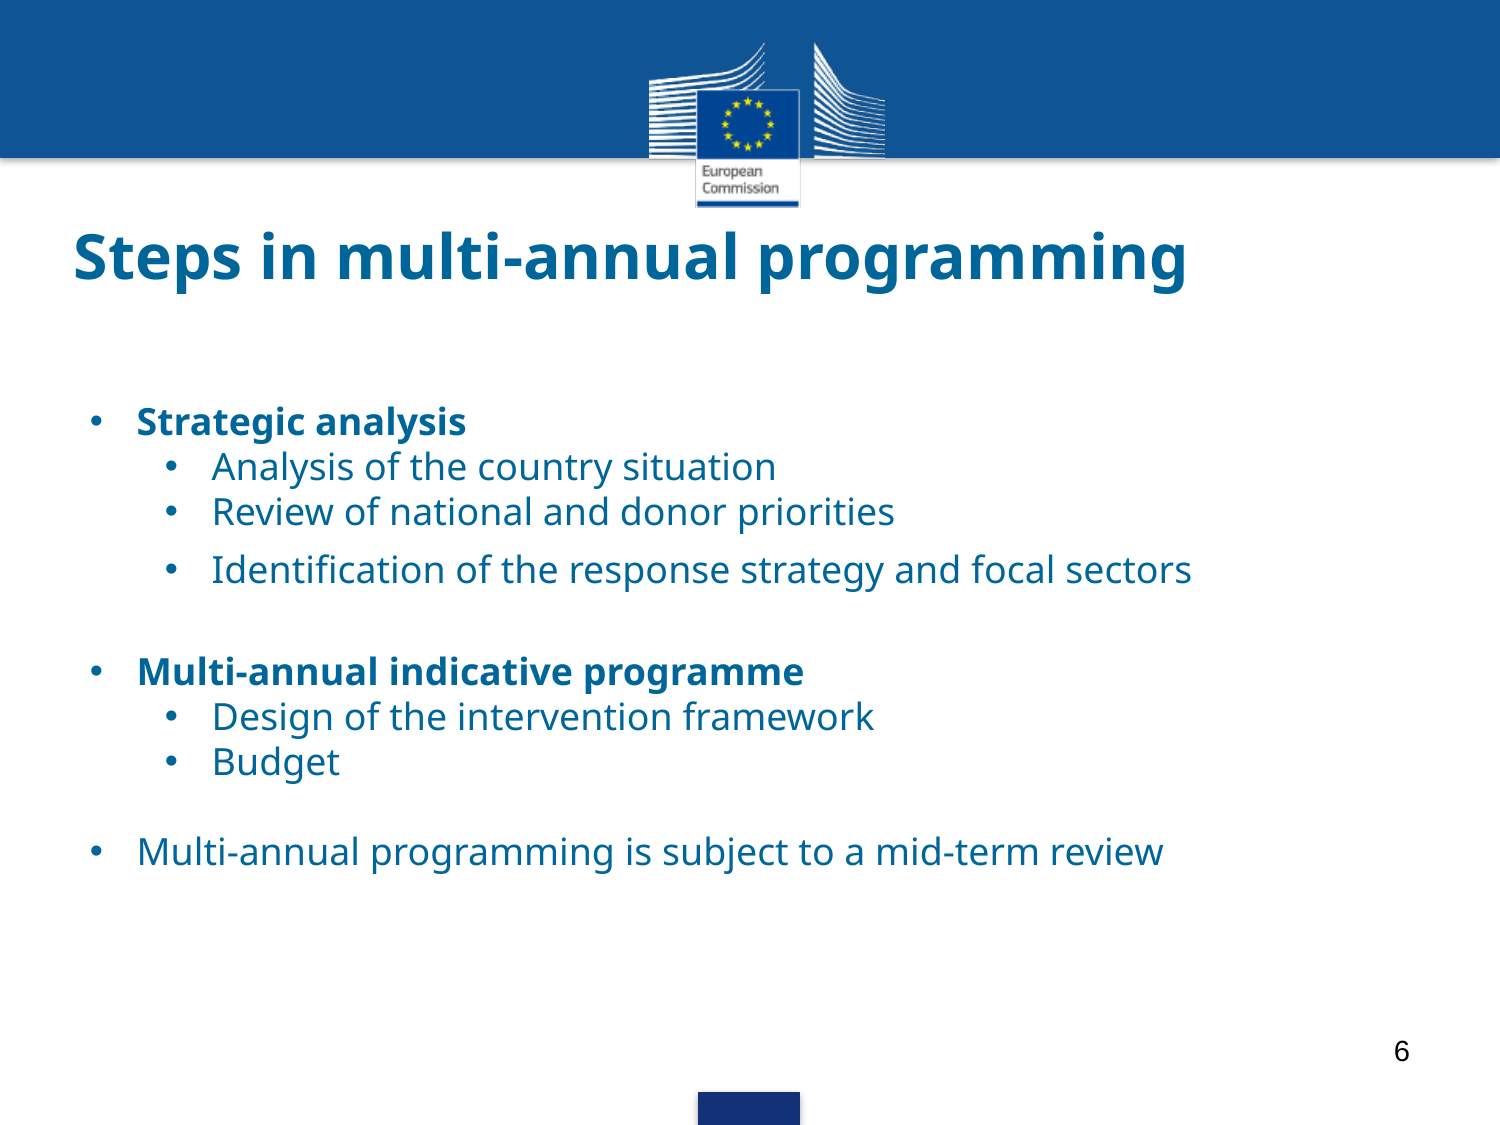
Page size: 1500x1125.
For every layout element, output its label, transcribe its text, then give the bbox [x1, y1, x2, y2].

text_box Strategic analysis Analysis of the country situation Review of national and donor priorities Identification of the response strategy and focal sectors Multi-annual indicative programme Design of the intervention framework Budget Multi-annual programming is subject to a mid-term review [74, 390, 1363, 881]
picture [649, 42, 885, 152]
slide_number 6 [1074, 1024, 1426, 1103]
title Steps in multi-annual programming [0, 152, 1442, 357]
